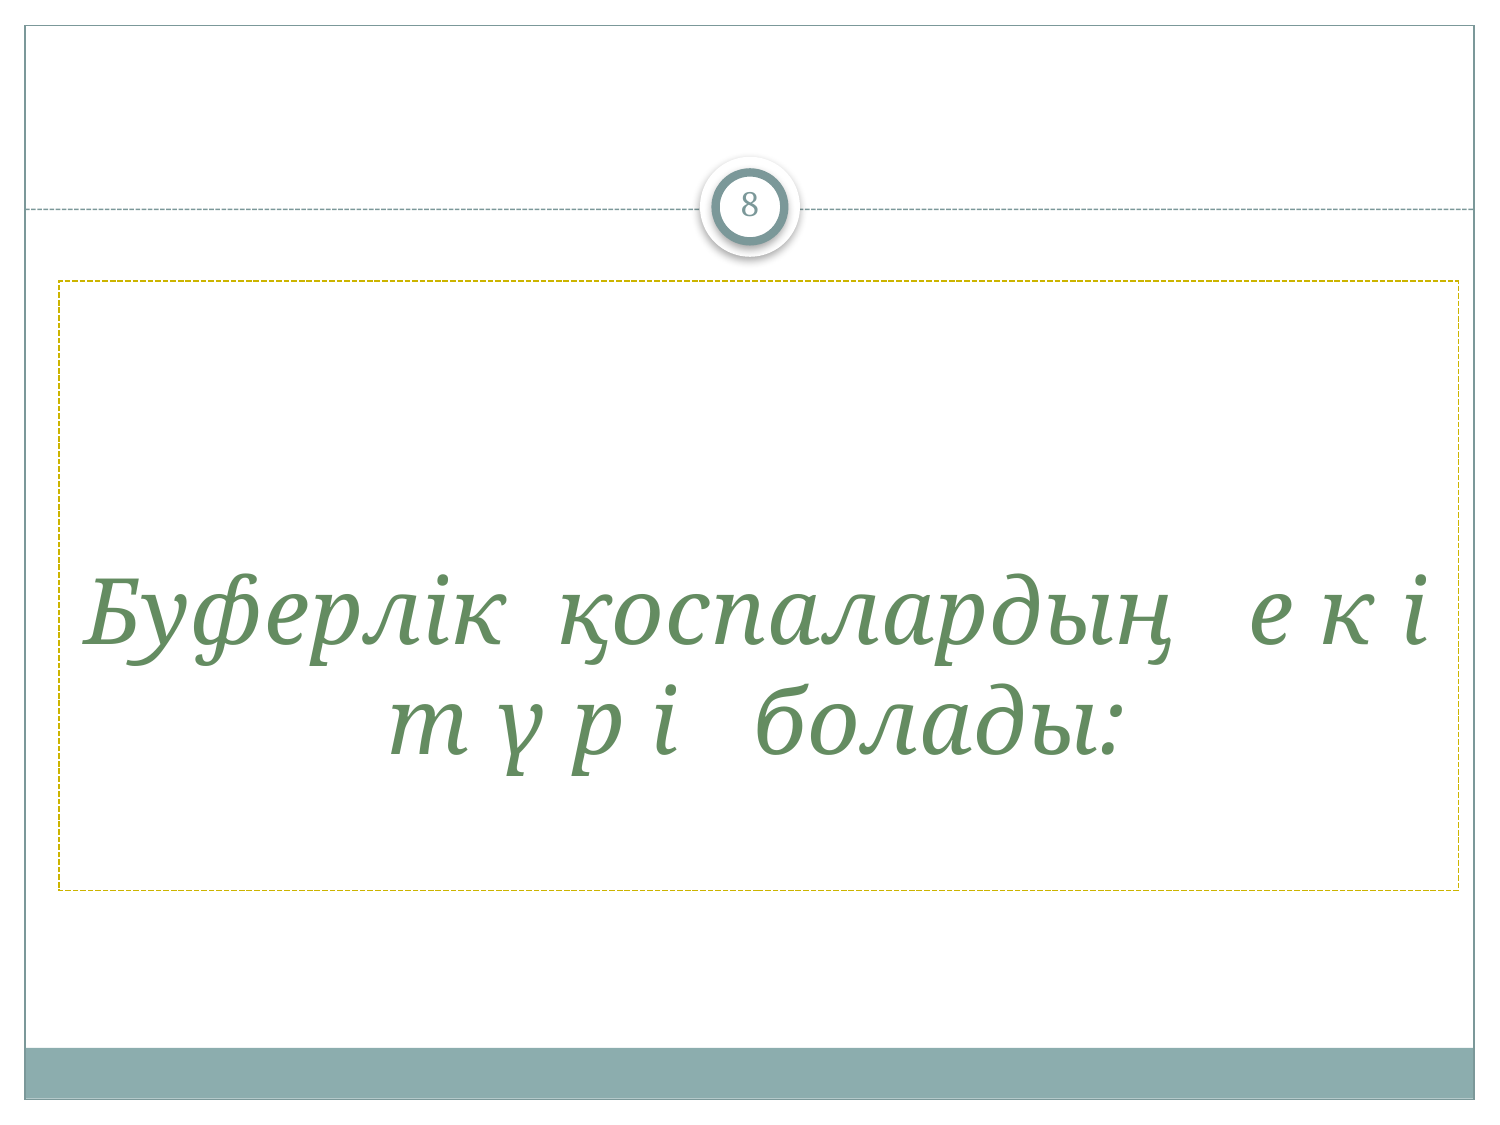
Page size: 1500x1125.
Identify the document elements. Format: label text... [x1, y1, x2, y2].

title Буферлік қоспалардың е к і т ү р і болады: [58, 280, 1459, 891]
slide_number 8 [712, 170, 788, 243]
